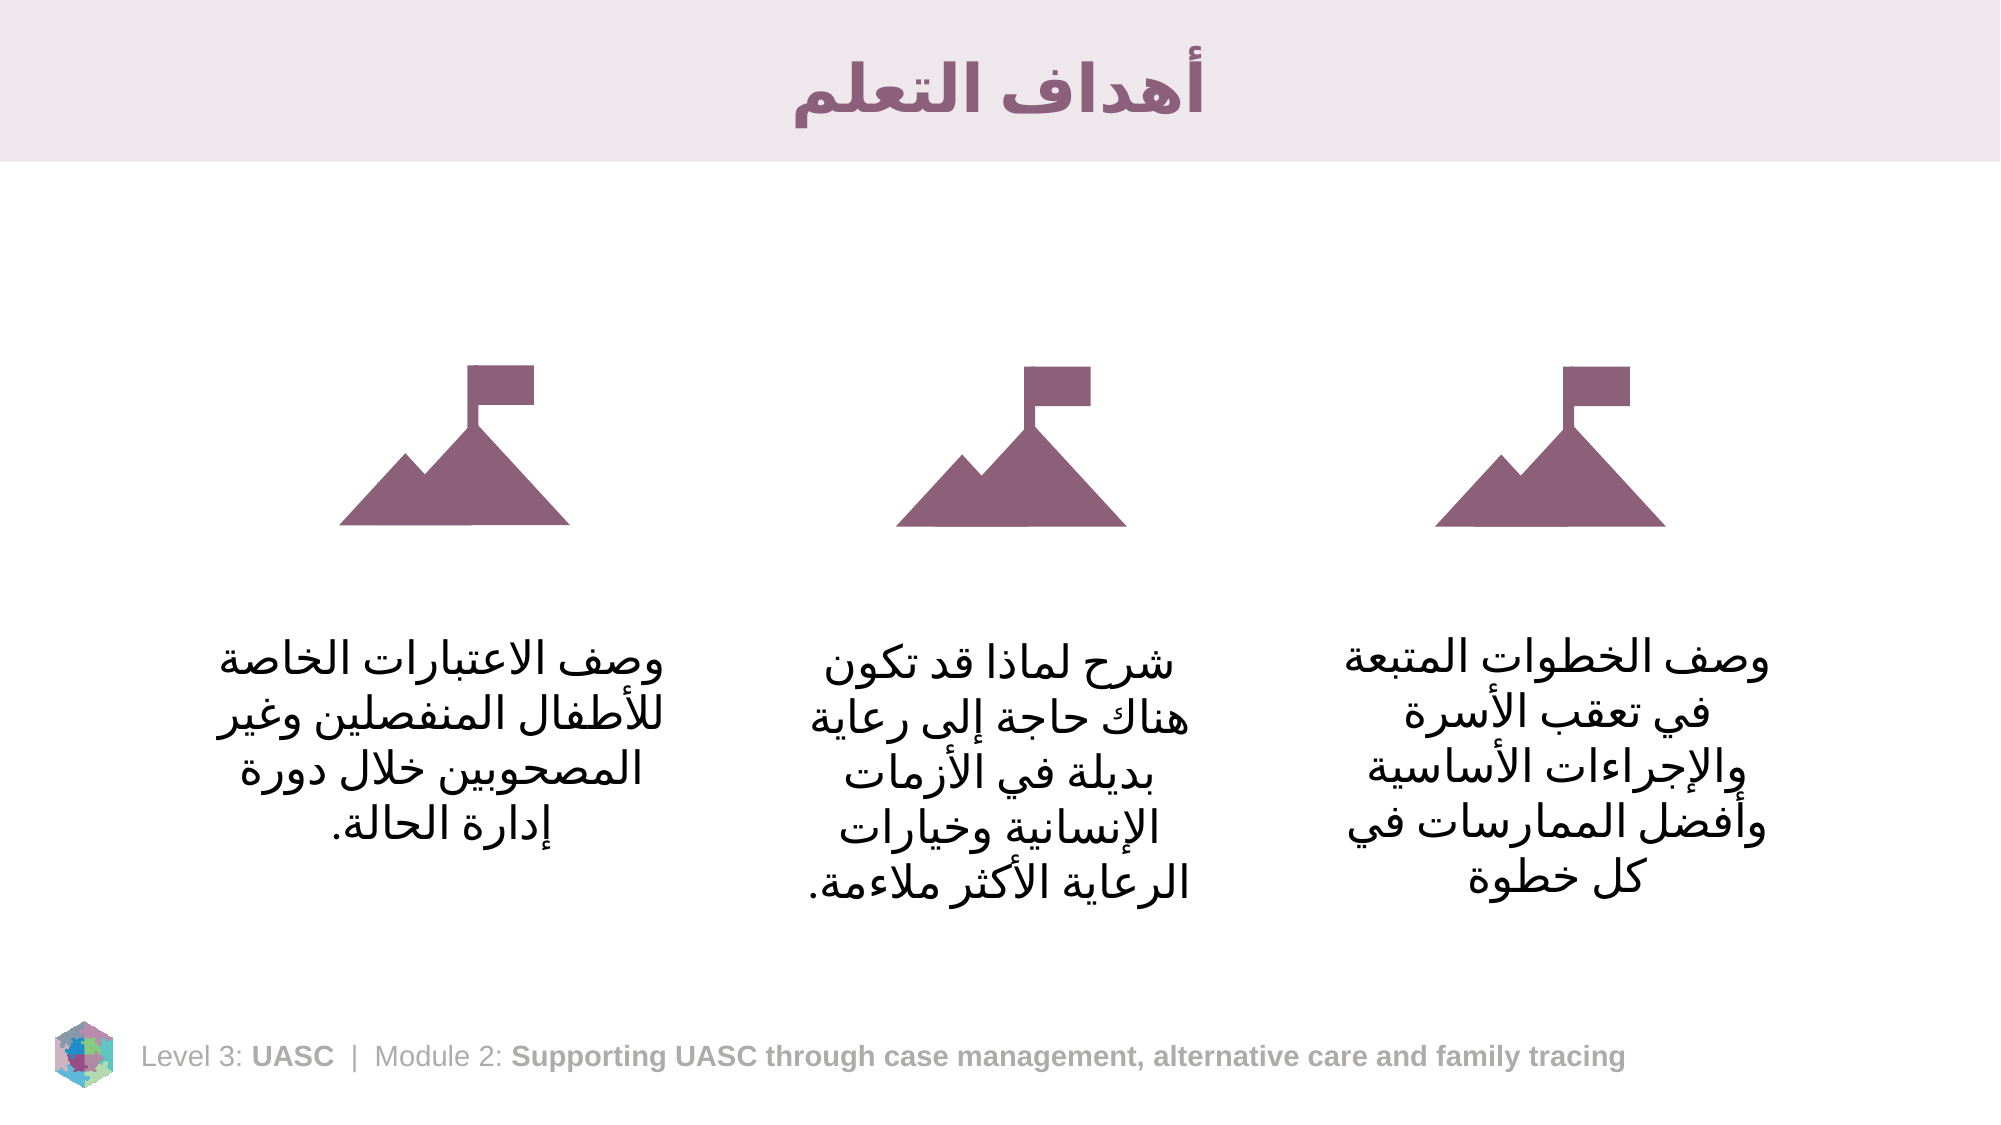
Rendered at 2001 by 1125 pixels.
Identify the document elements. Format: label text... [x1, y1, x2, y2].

picture [55, 1021, 113, 1088]
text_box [1434, 366, 1667, 527]
text_box وصف الخطوات المتبعة في تعقب الأسرة والإجراءات الأساسية وأفضل الممارسات في كل خطوة [1306, 619, 1809, 910]
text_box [895, 366, 1128, 527]
title أهداف التعلم [137, 19, 1863, 163]
text_box شرح لماذا قد تكون هناك حاجة إلى رعاية بديلة في الأزمات الإنسانية وخيارات الرعاية الأكثر ملاءمة. [765, 625, 1235, 916]
text_box وصف الاعتبارات الخاصة للأطفال المنفصلين وغير المصحوبين خلال دورة إدارة الحالة. [191, 621, 694, 857]
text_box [338, 365, 571, 526]
